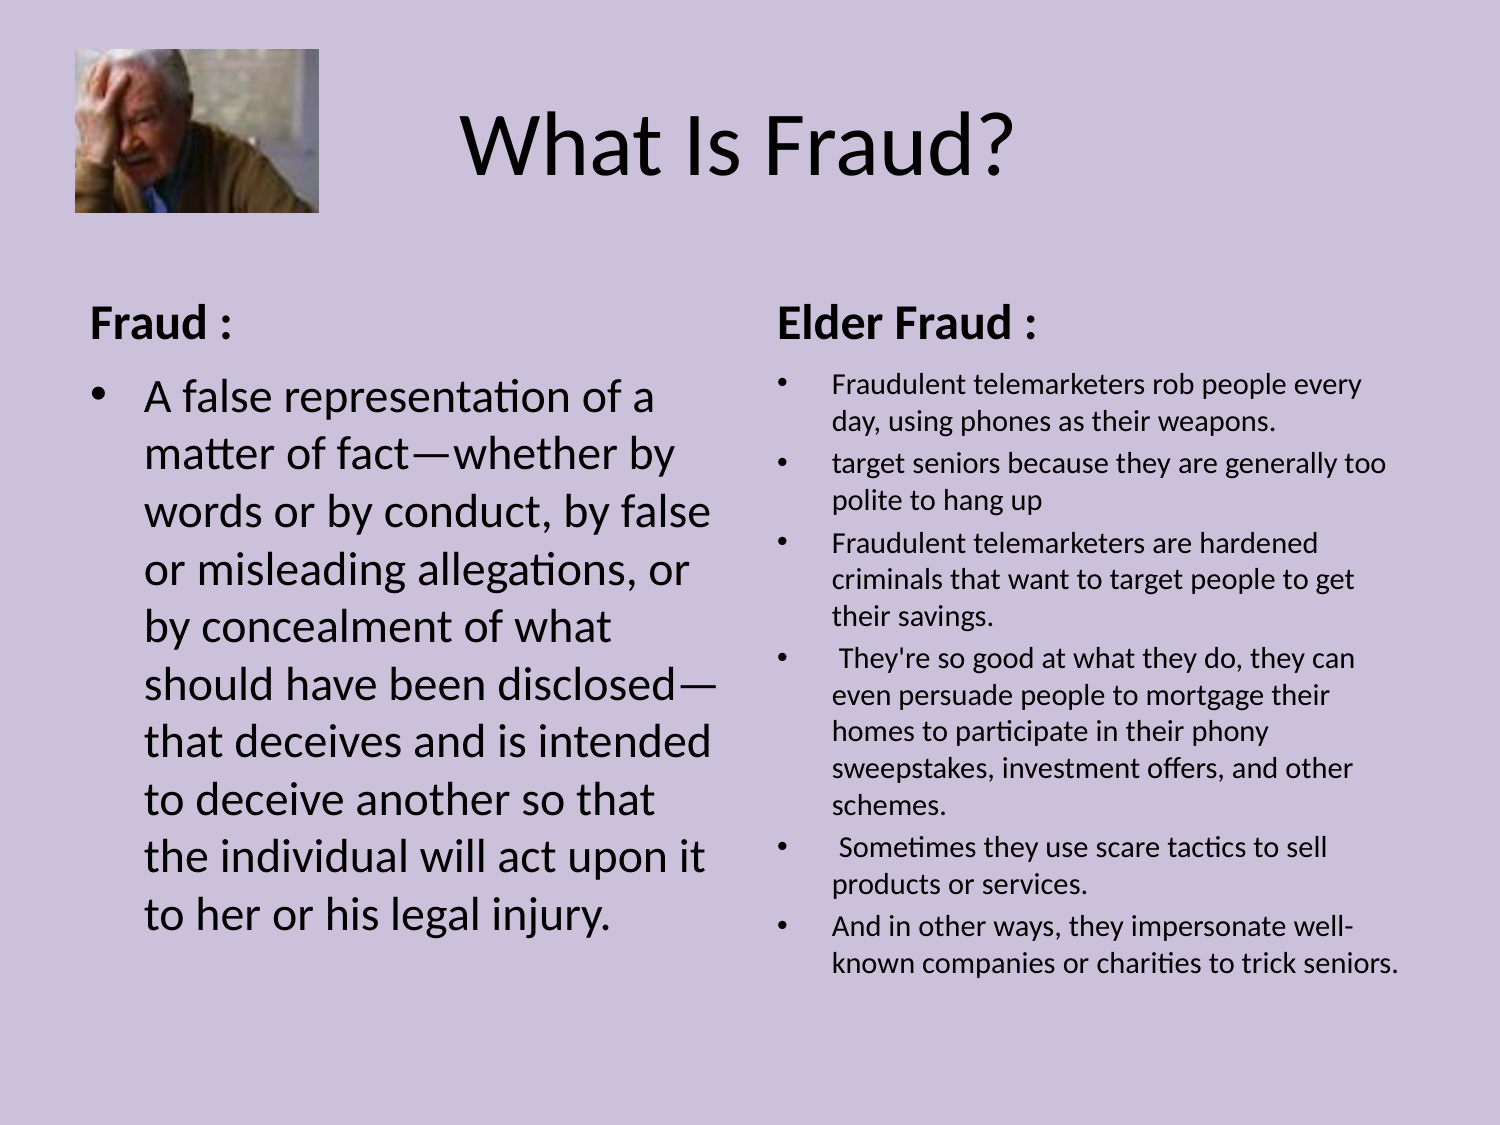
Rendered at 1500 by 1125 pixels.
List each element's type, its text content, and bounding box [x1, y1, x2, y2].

picture [74, 49, 319, 213]
list Fraud : [75, 251, 738, 356]
list Fraudulent telemarketers rob people every day, using phones as their weapons. target seniors because they are generally too polite to hang up Fraudulent telemarketers are hardened criminals that want to target people to get their savings. They're so good at what they do, they can even persuade people to mortgage their homes to participate in their phony sweepstakes, investment offers, and other schemes. Sometimes they use scare tactics to sell products or services. And in other ways, they impersonate well-known companies or charities to trick seniors. [761, 356, 1425, 1005]
list A false representation of a matter of fact—whether by words or by conduct, by false or misleading allegations, or by concealment of what should have been disclosed—that deceives and is intended to deceive another so that the individual will act upon it to her or his legal injury. [75, 356, 738, 1005]
list Elder Fraud : [761, 251, 1425, 356]
title What Is Fraud? [75, 45, 1425, 233]
